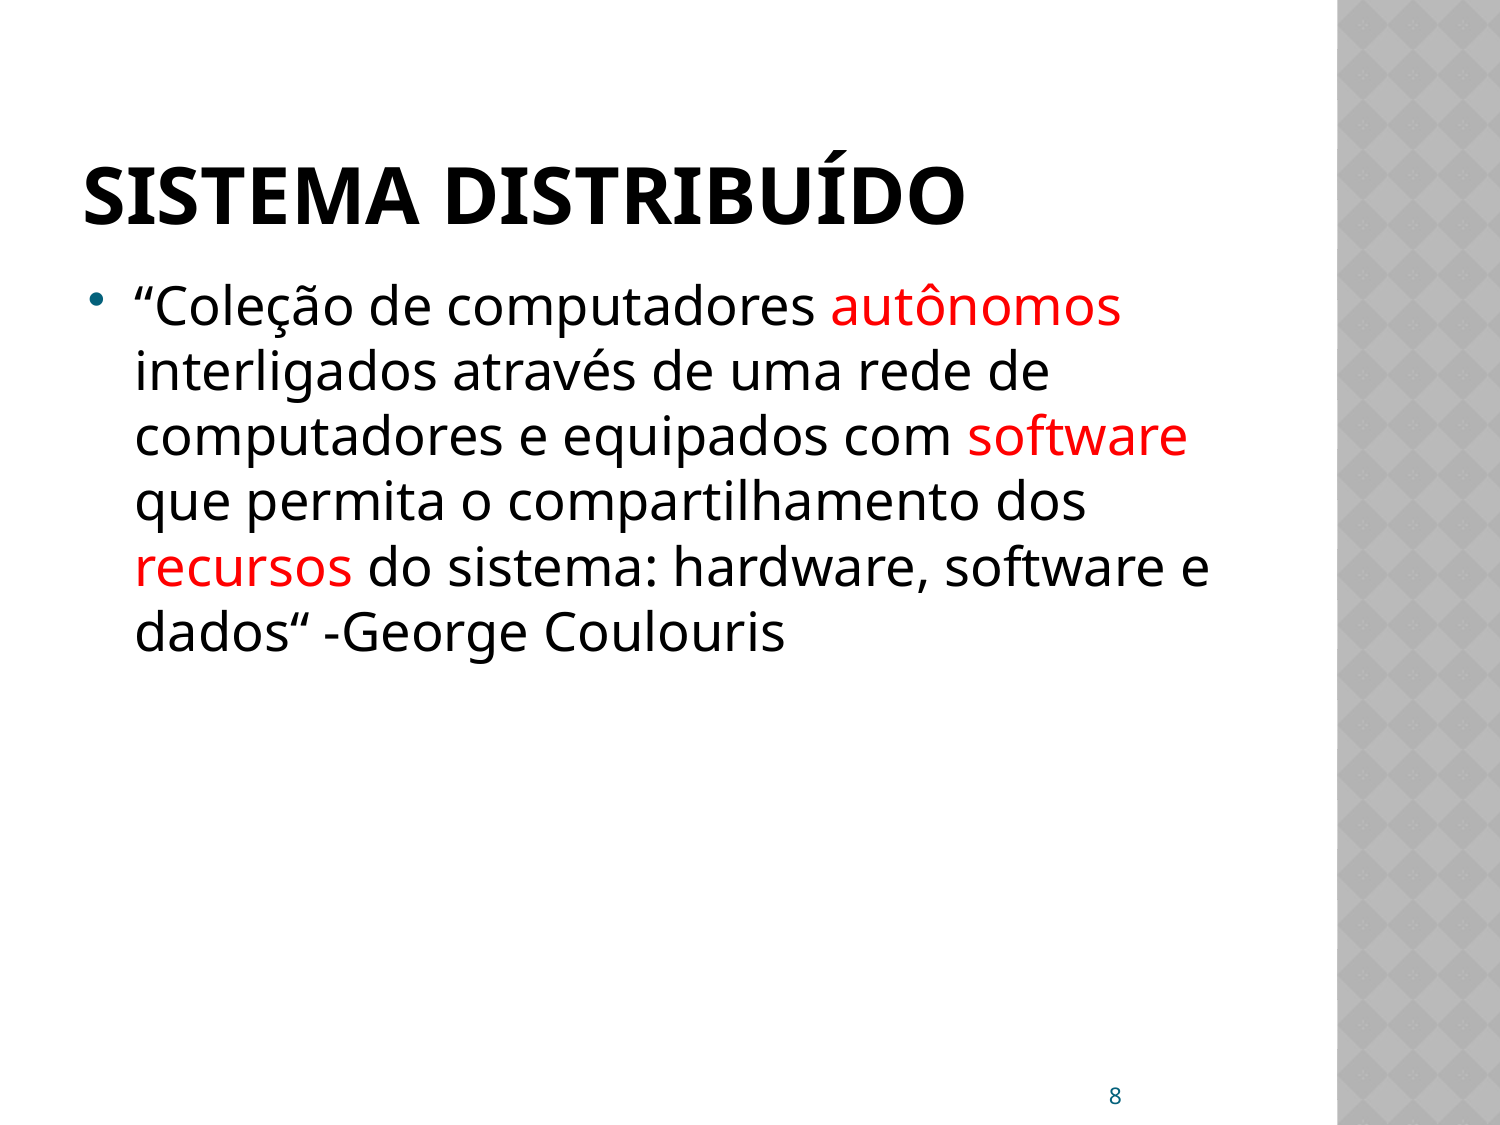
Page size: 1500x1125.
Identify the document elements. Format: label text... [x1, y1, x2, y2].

list “Coleção de computadores autônomos interligados através de uma rede de computadores e equipados com software que permita o compartilhamento dos recursos do sistema: hardware, software e dados“ -George Coulouris [75, 264, 1263, 1059]
slide_number 8 [1025, 1075, 1122, 1113]
title Sistema Distribuído [75, 52, 1263, 240]
